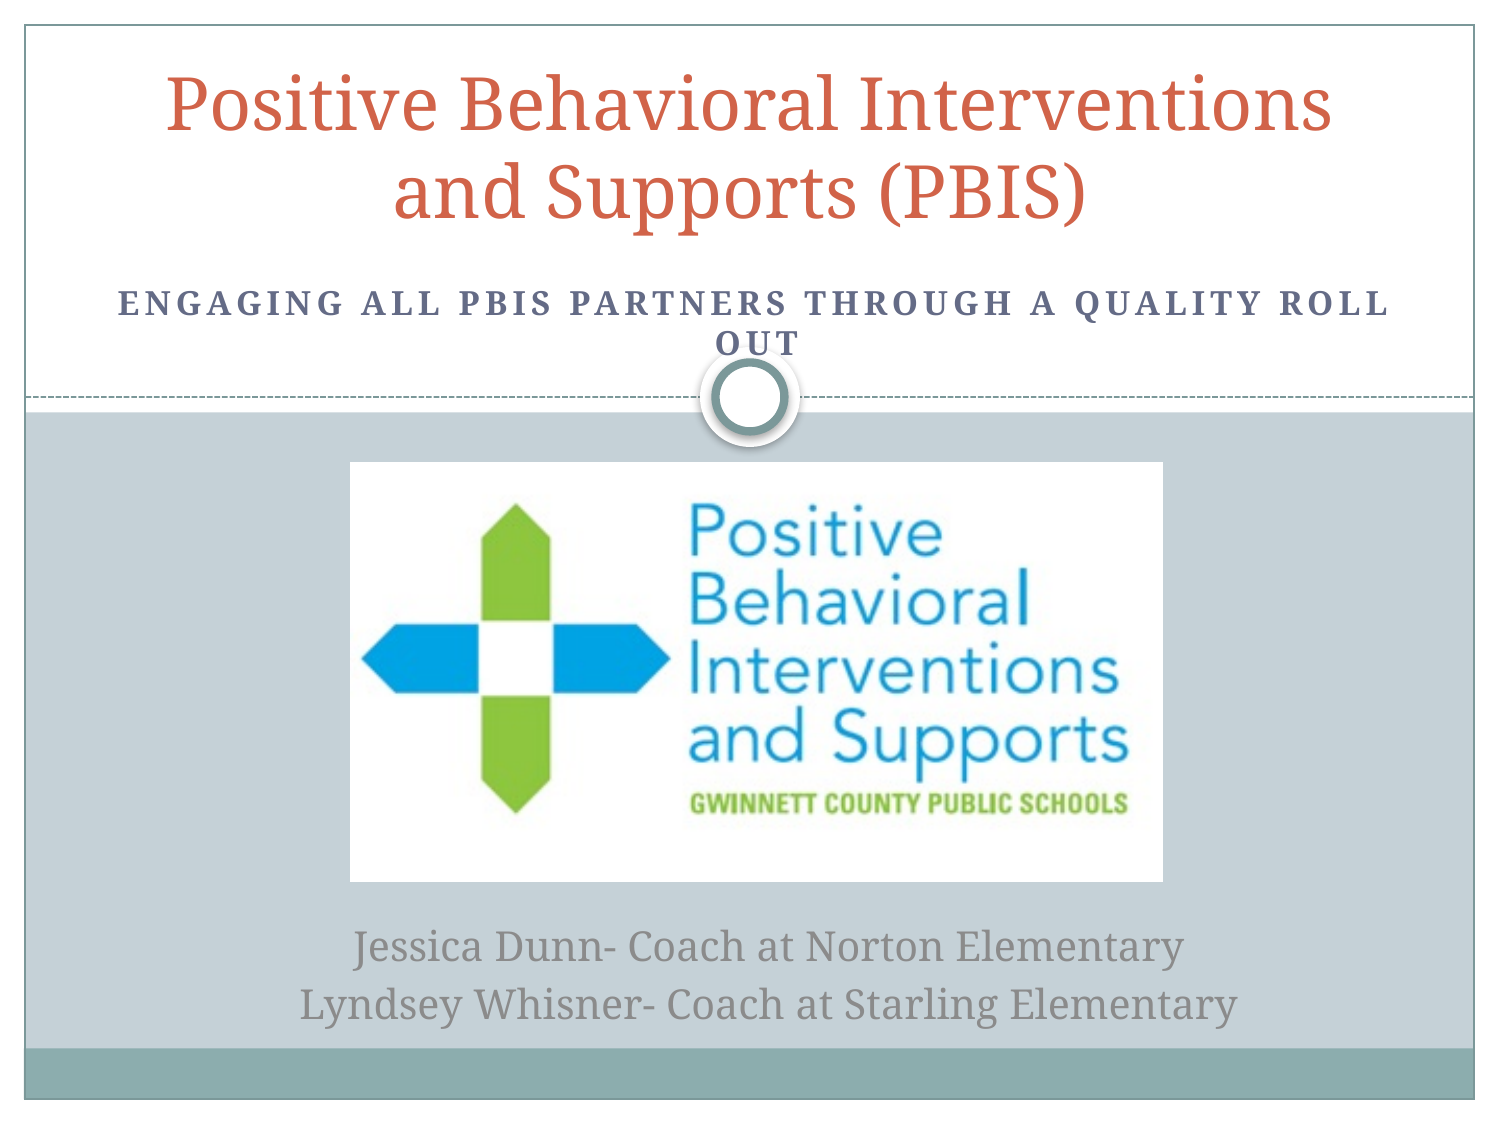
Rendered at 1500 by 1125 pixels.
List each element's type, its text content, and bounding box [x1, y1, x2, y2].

picture [349, 462, 1163, 882]
title Positive Behavioral Interventions and Supports (PBIS) [112, 0, 1388, 242]
subtitle Engaging all pbis partners through a quality roll out [93, 275, 1419, 400]
text_box Jessica Dunn- Coach at Norton Elementary Lyndsey Whisner- Coach at Starling Elementary [243, 912, 1294, 1038]
